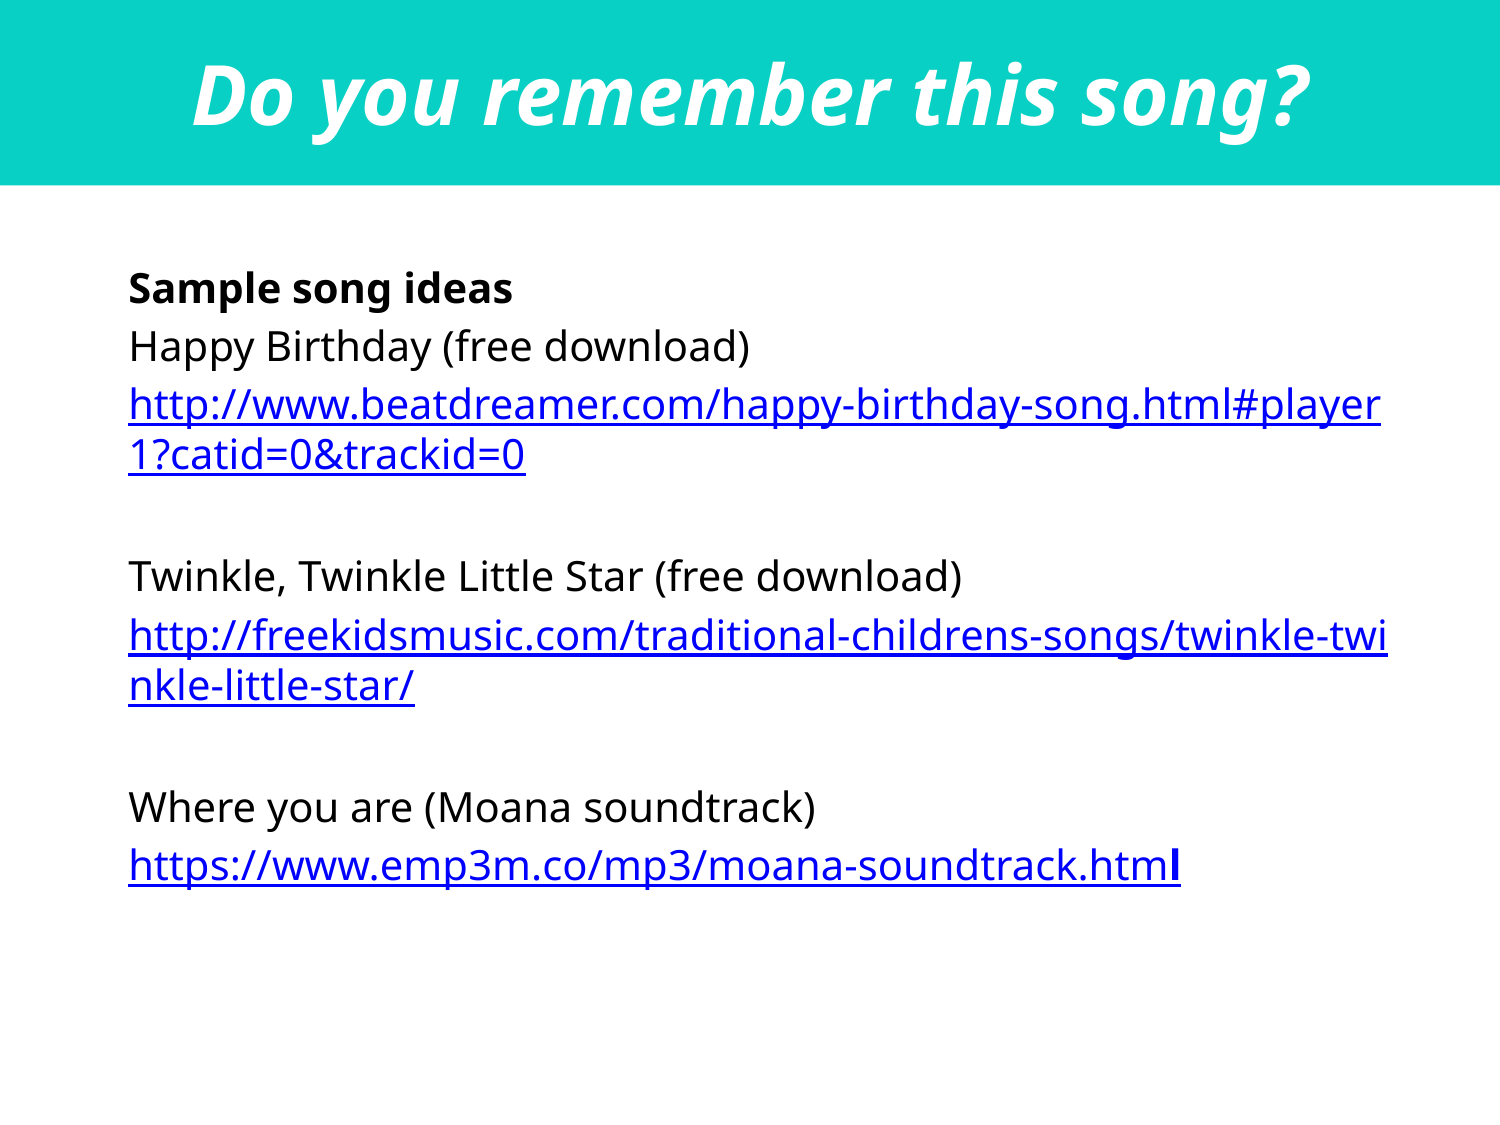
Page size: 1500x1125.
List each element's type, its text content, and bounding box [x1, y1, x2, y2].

text_box Sample song ideas Happy Birthday (free download) http://www.beatdreamer.com/happy-birthday-song.html#player1?catid=0&trackid=0 Twinkle, Twinkle Little Star (free download) http://freekidsmusic.com/traditional-childrens-songs/twinkle-twinkle-little-star/ Where you are (Moana soundtrack) https://www.emp3m.co/mp3/moana-soundtrack.html [113, 44, 1413, 1006]
text_box Do you remember this song? [0, 0, 1500, 186]
